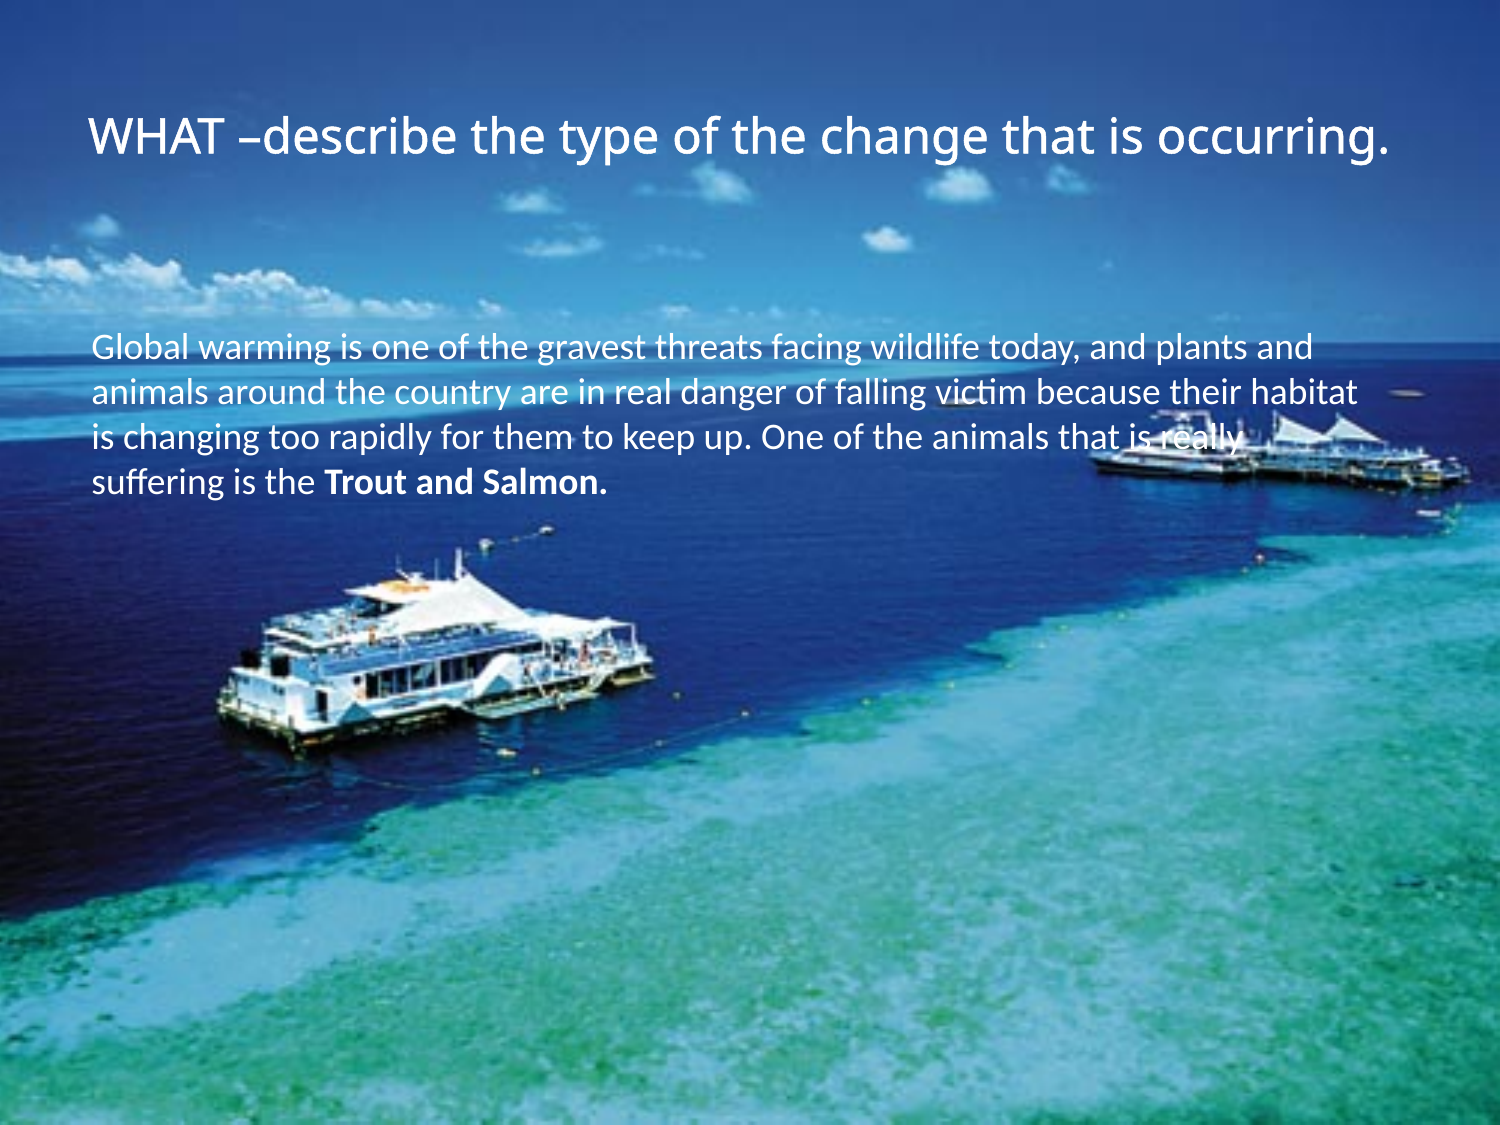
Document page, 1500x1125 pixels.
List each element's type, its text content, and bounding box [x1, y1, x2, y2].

picture [0, 0, 1500, 1125]
list [75, 262, 1425, 1005]
title WHAT –describe the type of the change that is occurring. [64, 66, 1415, 254]
text_box Global warming is one of the gravest threats facing wildlife today, and plants and animals around the country are in real danger of falling victim because their habitat is changing too rapidly for them to keep up. One of the animals that is really suffering is the Trout and Salmon. [76, 314, 1376, 510]
